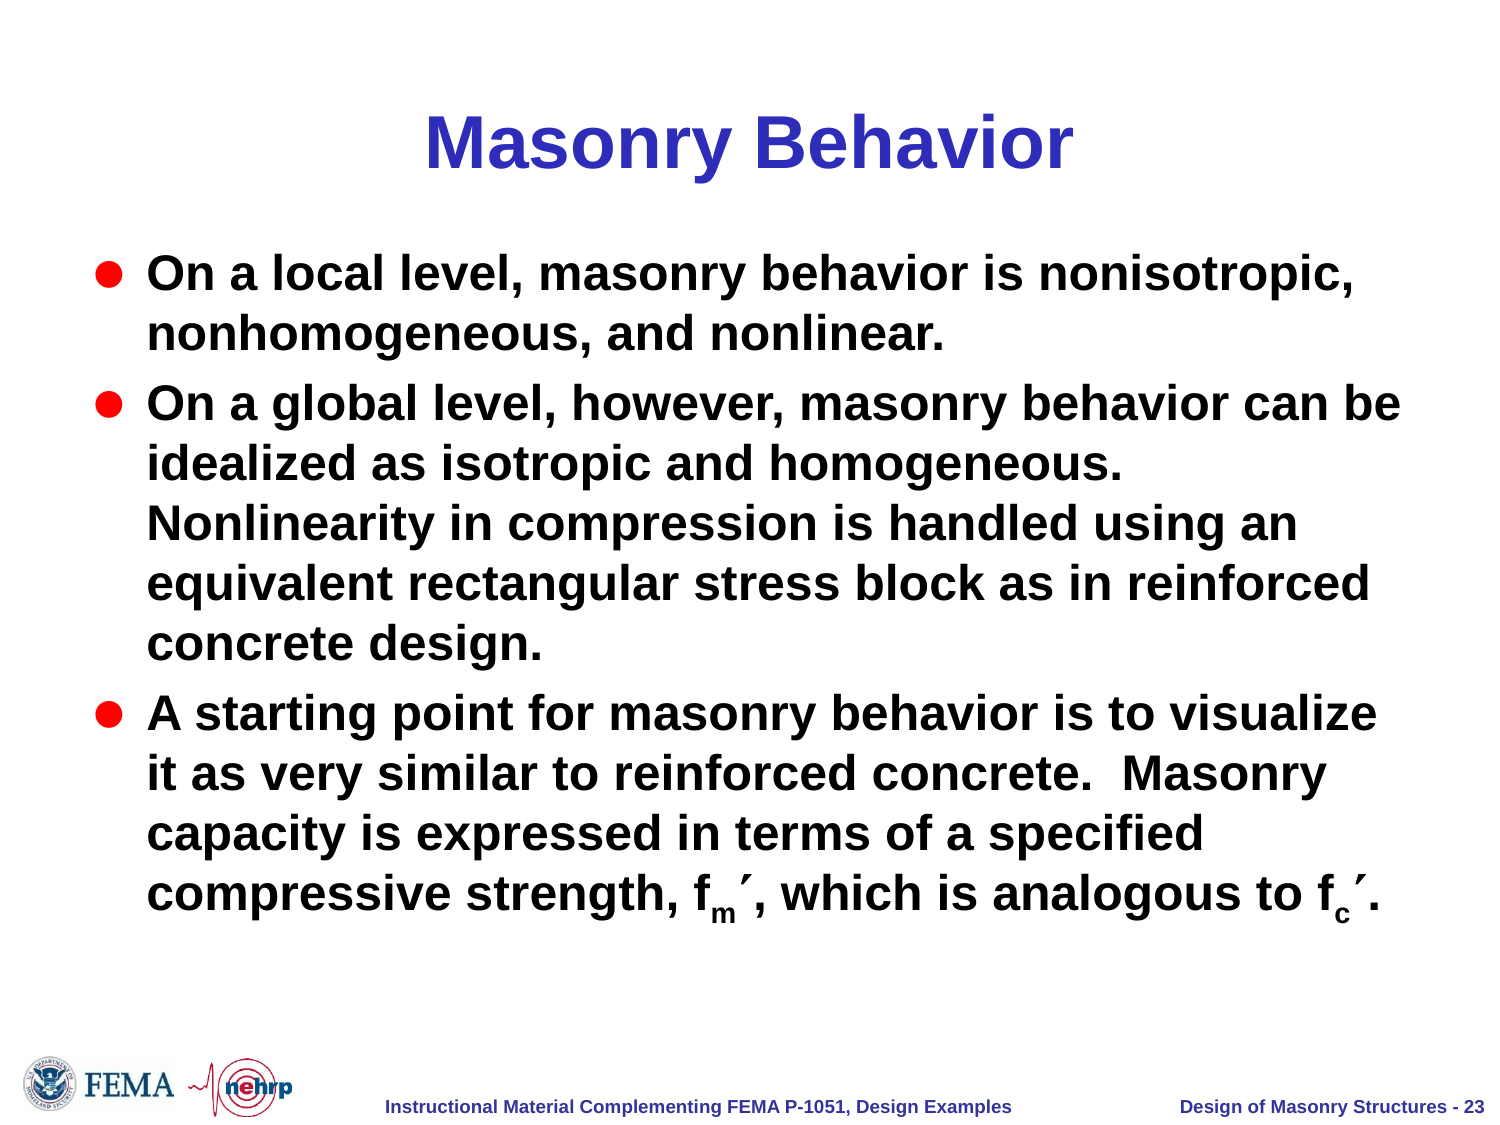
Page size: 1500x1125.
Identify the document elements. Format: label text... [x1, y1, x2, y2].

picture [23, 1056, 174, 1111]
title Masonry Behavior [75, 45, 1425, 233]
slide_number Design of Masonry Structures - 23 [1042, 1077, 1500, 1125]
picture [188, 1058, 292, 1117]
list On a local level, masonry behavior is nonisotropic, nonhomogeneous, and nonlinear. On a global level, however, masonry behavior can be idealized as isotropic and homogeneous. Nonlinearity in compression is handled using an equivalent rectangular stress block as in reinforced concrete design. A starting point for masonry behavior is to visualize it as very similar to reinforced concrete. Masonry capacity is expressed in terms of a specified compressive strength, fm, which is analogous to fc. [75, 233, 1425, 976]
footer Instructional Material Complementing FEMA P-1051, Design Examples [337, 1087, 1042, 1125]
